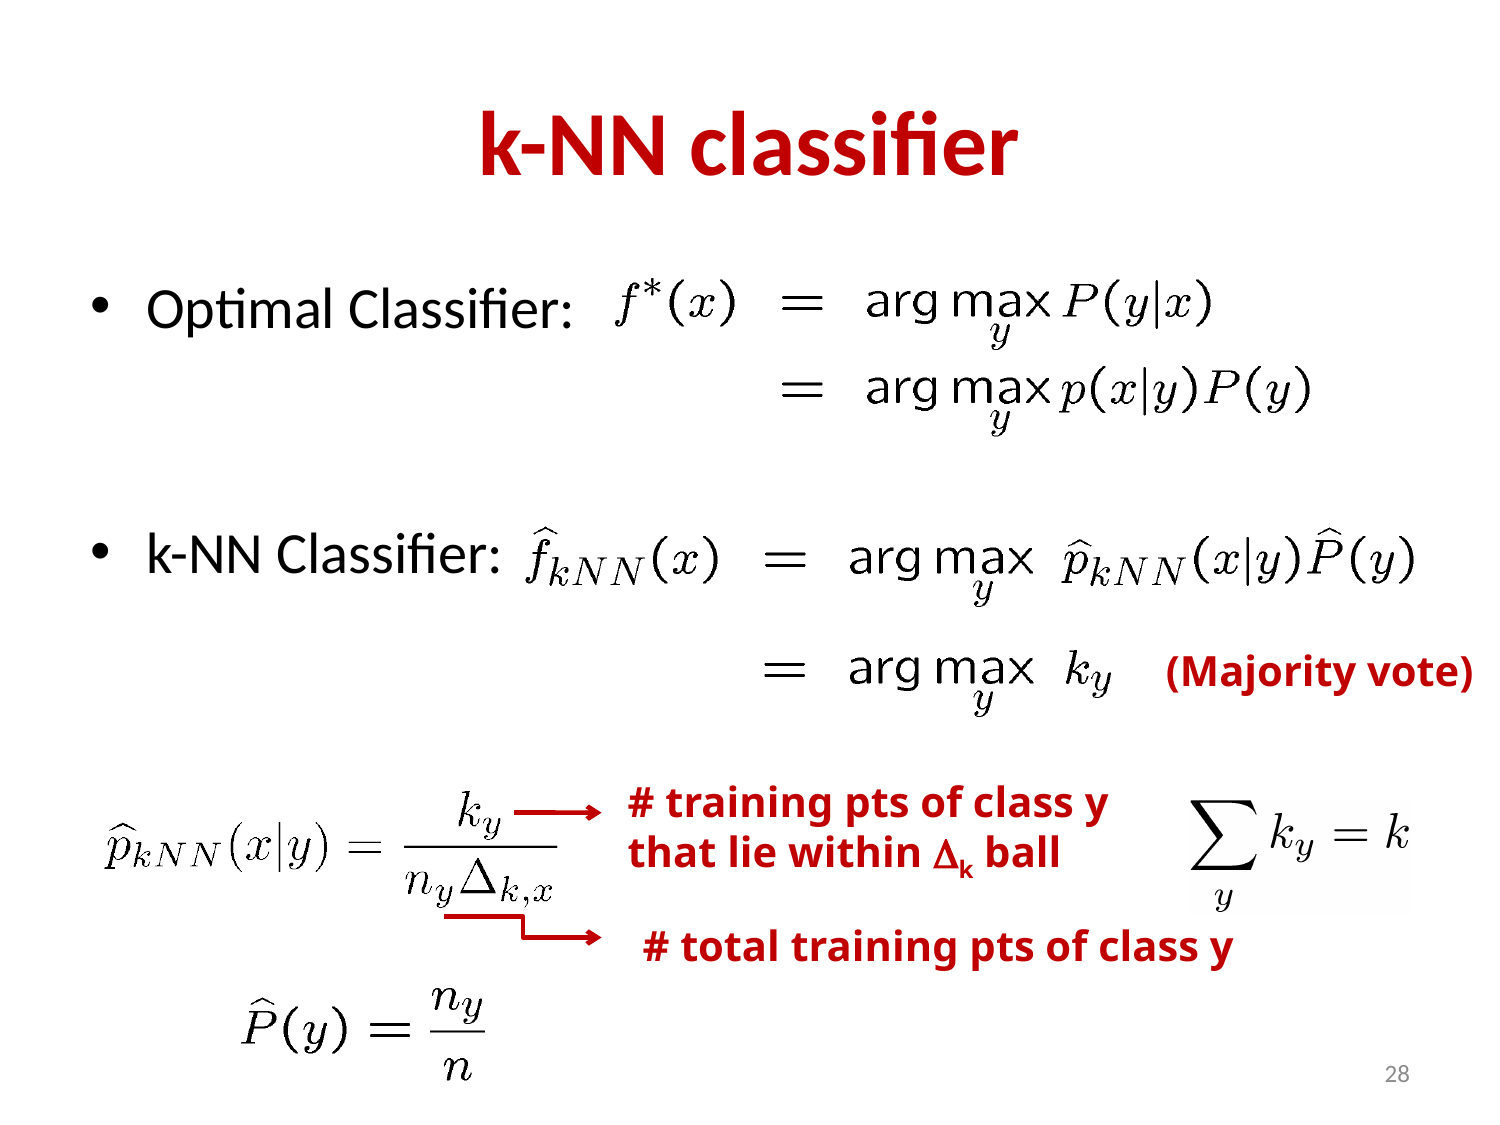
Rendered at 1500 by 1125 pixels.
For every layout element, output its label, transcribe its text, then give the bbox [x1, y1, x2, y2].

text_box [443, 915, 602, 938]
text_box # training pts of class y that lie within Dk ball [612, 768, 1124, 891]
picture [238, 987, 487, 1082]
picture [1187, 799, 1412, 915]
text_box # total training pts of class y [627, 912, 1250, 978]
picture [523, 524, 1414, 608]
text_box (Majority vote) [1150, 637, 1489, 703]
picture [102, 787, 560, 912]
list Optimal Classifier: k-NN Classifier: [75, 262, 1425, 1005]
picture [762, 649, 1112, 719]
slide_number 28 [1074, 1042, 1425, 1103]
title k-NN classifier [75, 45, 1425, 233]
picture [614, 276, 1311, 438]
